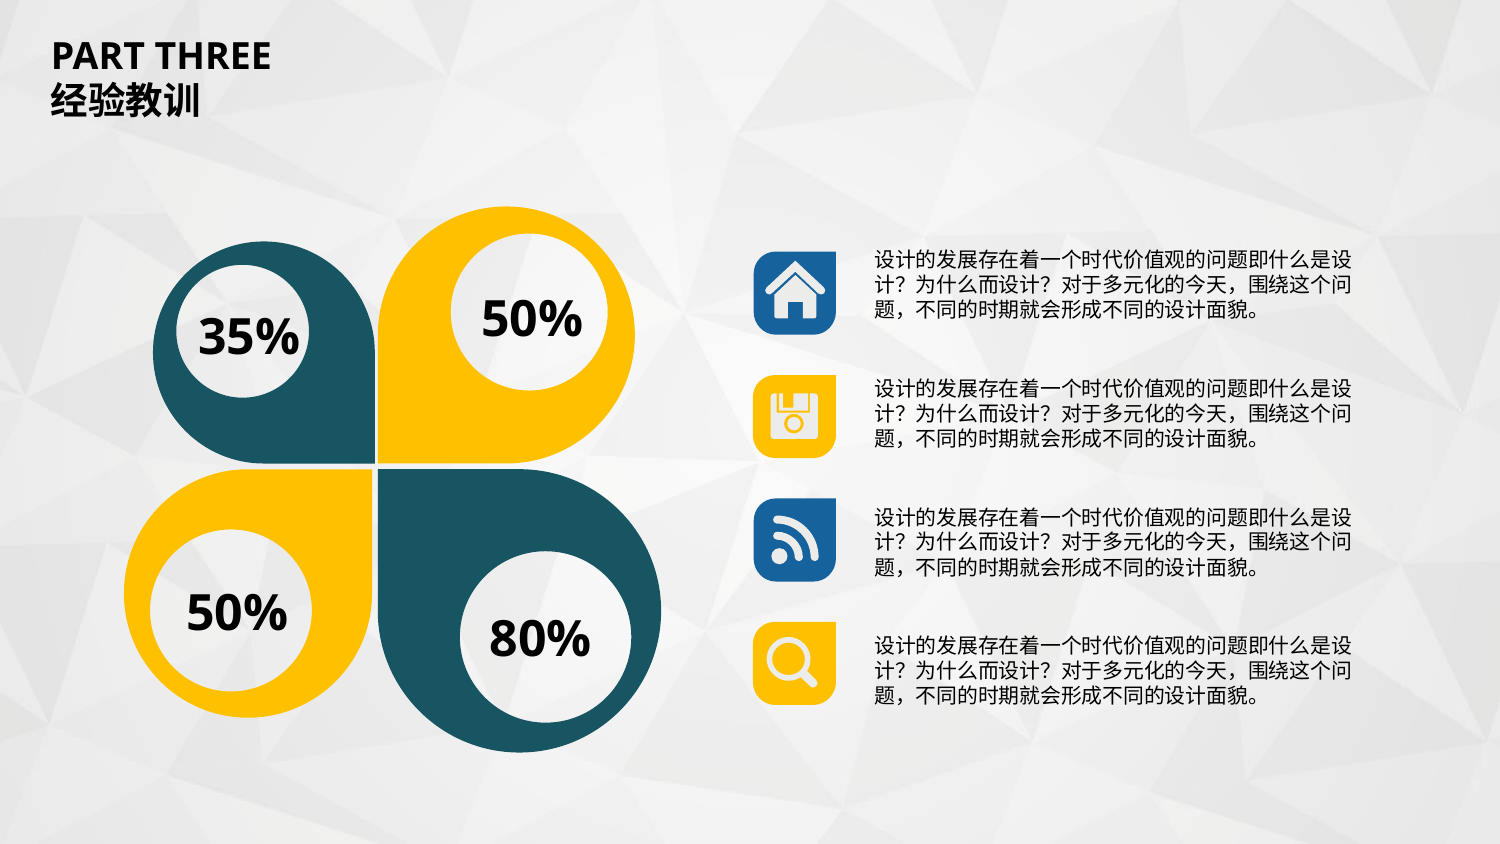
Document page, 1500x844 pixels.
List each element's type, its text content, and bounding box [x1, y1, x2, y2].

text_box 设计的发展存在着一个时代价值观的问题即什么是设计？为什么而设计？对于多元化的今天，围绕这个问题，不同的时期就会形成不同的设计面貌。 [859, 368, 1376, 458]
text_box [377, 468, 662, 753]
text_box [753, 498, 837, 582]
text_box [377, 206, 636, 464]
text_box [152, 241, 372, 464]
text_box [123, 468, 373, 718]
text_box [753, 251, 837, 335]
text_box 设计的发展存在着一个时代价值观的问题即什么是设计？为什么而设计？对于多元化的今天，围绕这个问题，不同的时期就会形成不同的设计面貌。 [859, 625, 1376, 716]
text_box 设计的发展存在着一个时代价值观的问题即什么是设计？为什么而设计？对于多元化的今天，围绕这个问题，不同的时期就会形成不同的设计面貌。 [859, 239, 1376, 329]
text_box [752, 621, 837, 706]
text_box PART THREE 经验教训 [36, 24, 296, 130]
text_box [752, 374, 837, 459]
text_box 设计的发展存在着一个时代价值观的问题即什么是设计？为什么而设计？对于多元化的今天，围绕这个问题，不同的时期就会形成不同的设计面貌。 [859, 496, 1376, 587]
picture [0, 0, 1500, 844]
